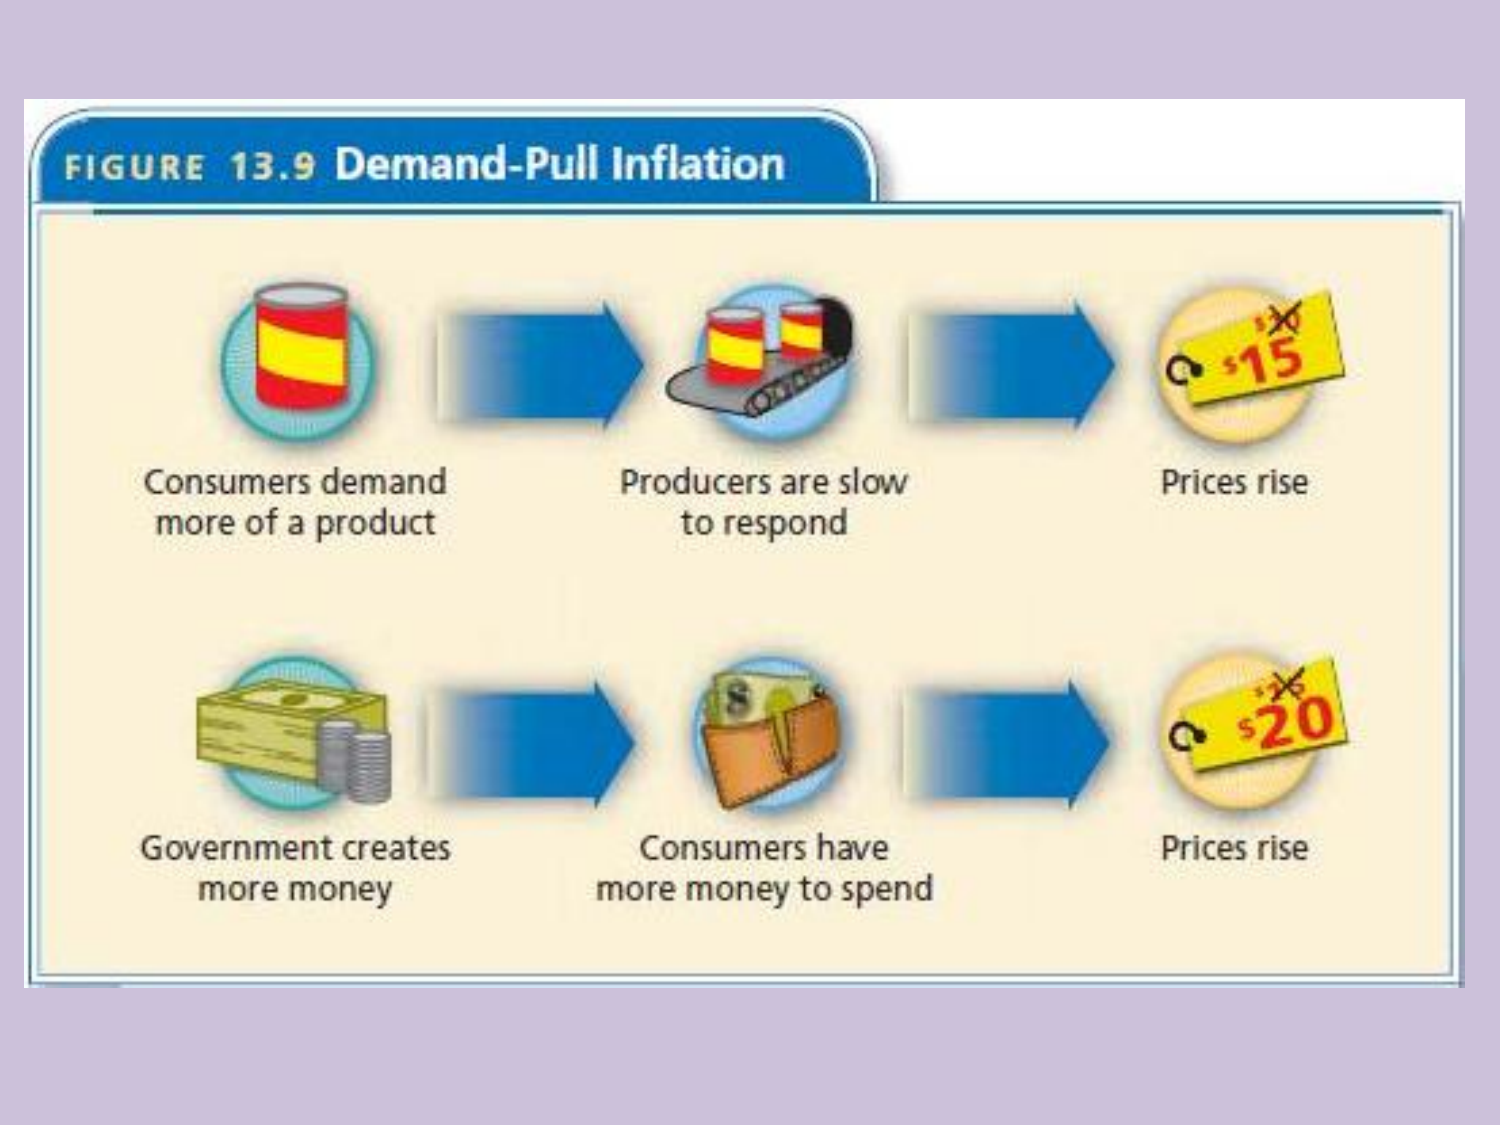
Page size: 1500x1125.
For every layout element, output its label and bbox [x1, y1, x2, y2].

picture [24, 99, 1465, 988]
